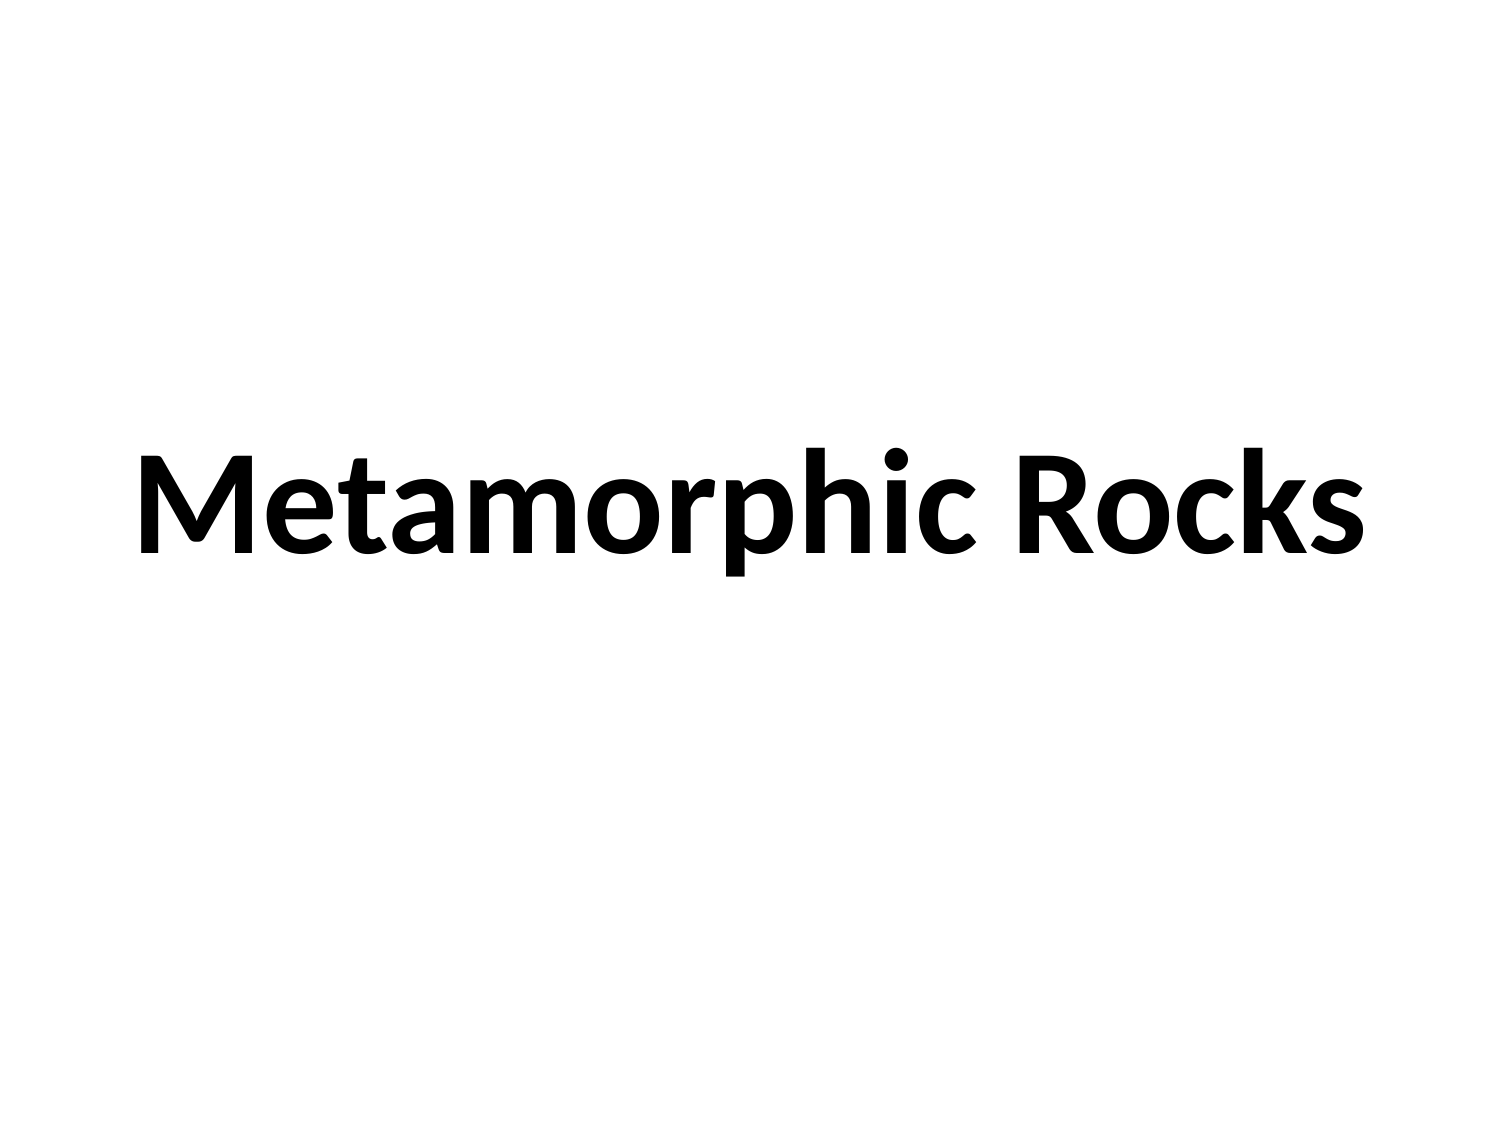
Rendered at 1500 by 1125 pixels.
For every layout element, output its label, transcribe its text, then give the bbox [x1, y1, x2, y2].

title Metamorphic Rocks [75, 399, 1425, 588]
